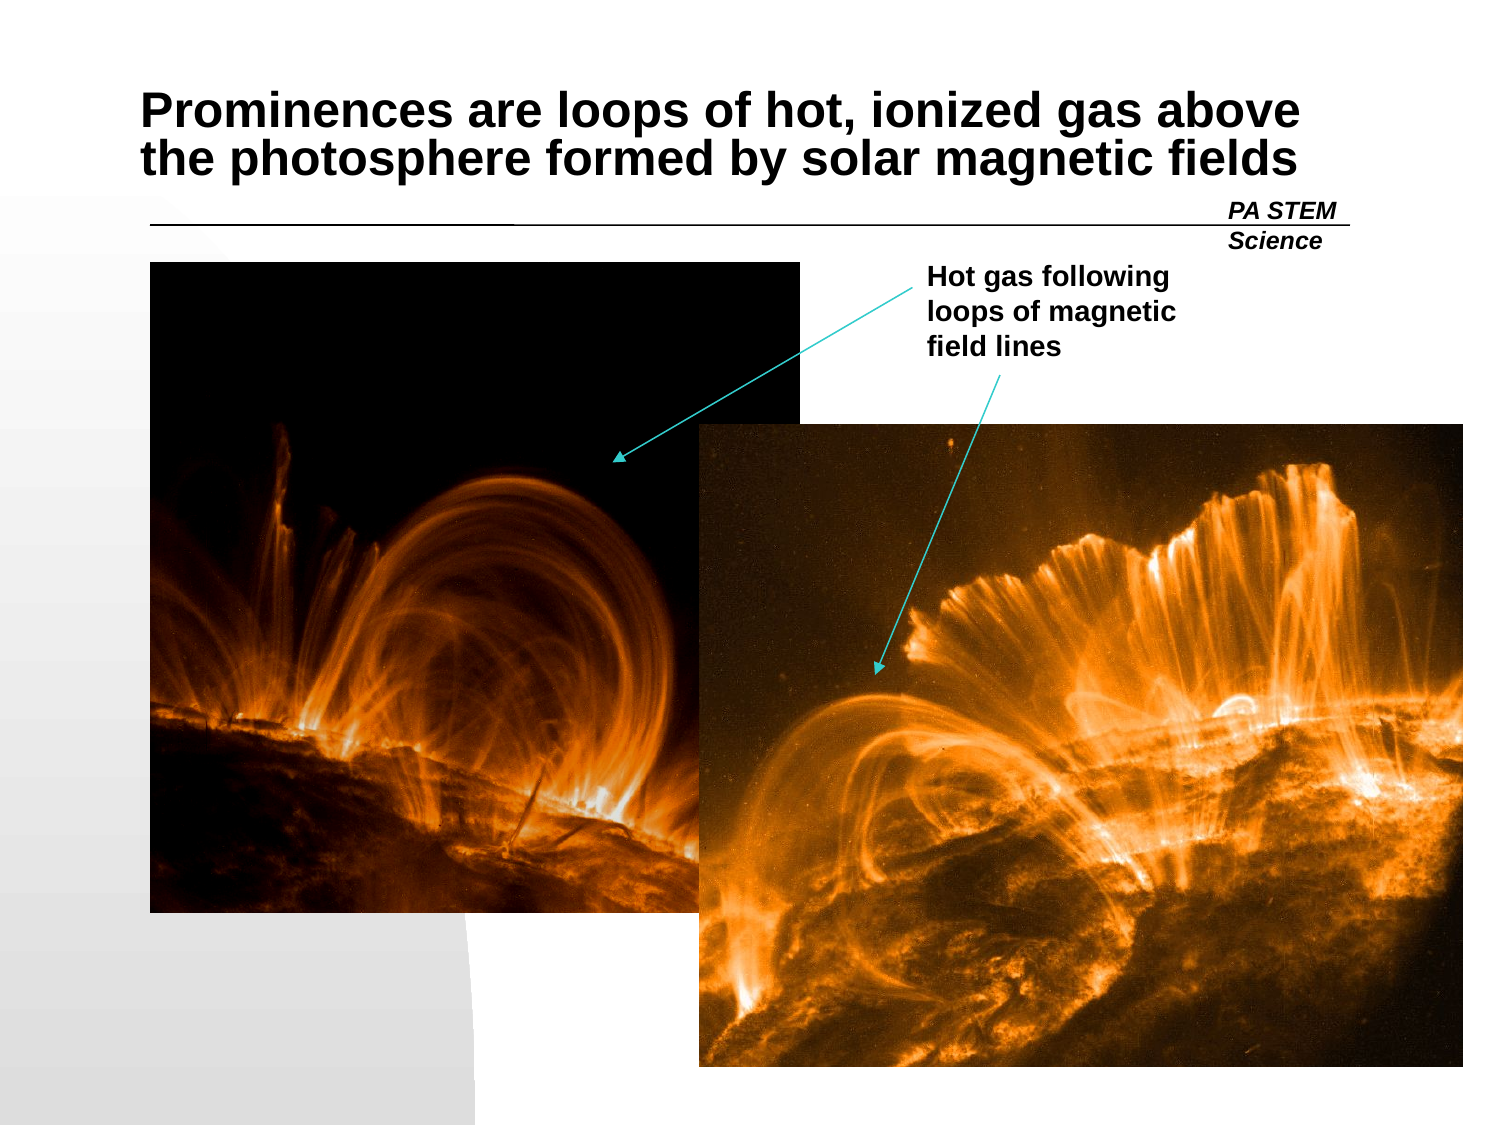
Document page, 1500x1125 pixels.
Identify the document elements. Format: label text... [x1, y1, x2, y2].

picture [149, 264, 1463, 1067]
title Prominences are loops of hot, ionized gas above the photosphere formed by solar magnetic fields [124, 37, 1376, 238]
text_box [149, 187, 1353, 264]
text_box Hot gas following loops of magnetic field lines [912, 272, 1192, 370]
